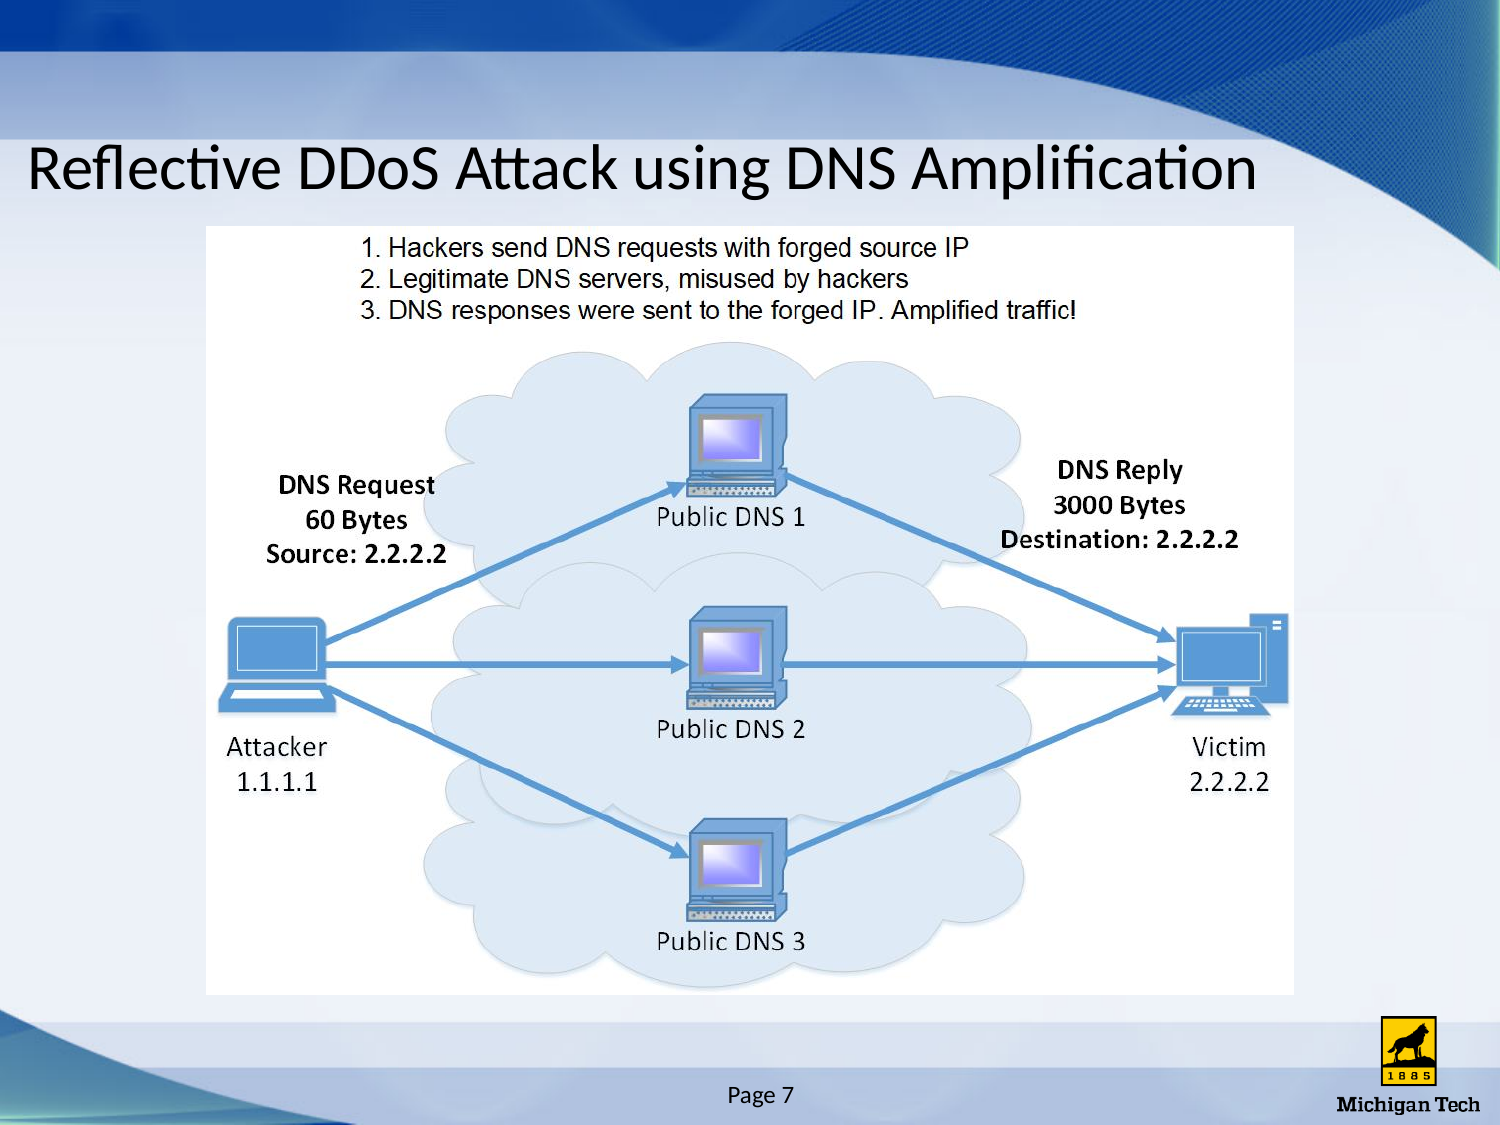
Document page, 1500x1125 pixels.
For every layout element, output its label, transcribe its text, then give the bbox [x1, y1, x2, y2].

picture [0, 0, 1500, 1125]
title Reflective DDoS Attack using DNS Amplification [12, 75, 1446, 263]
